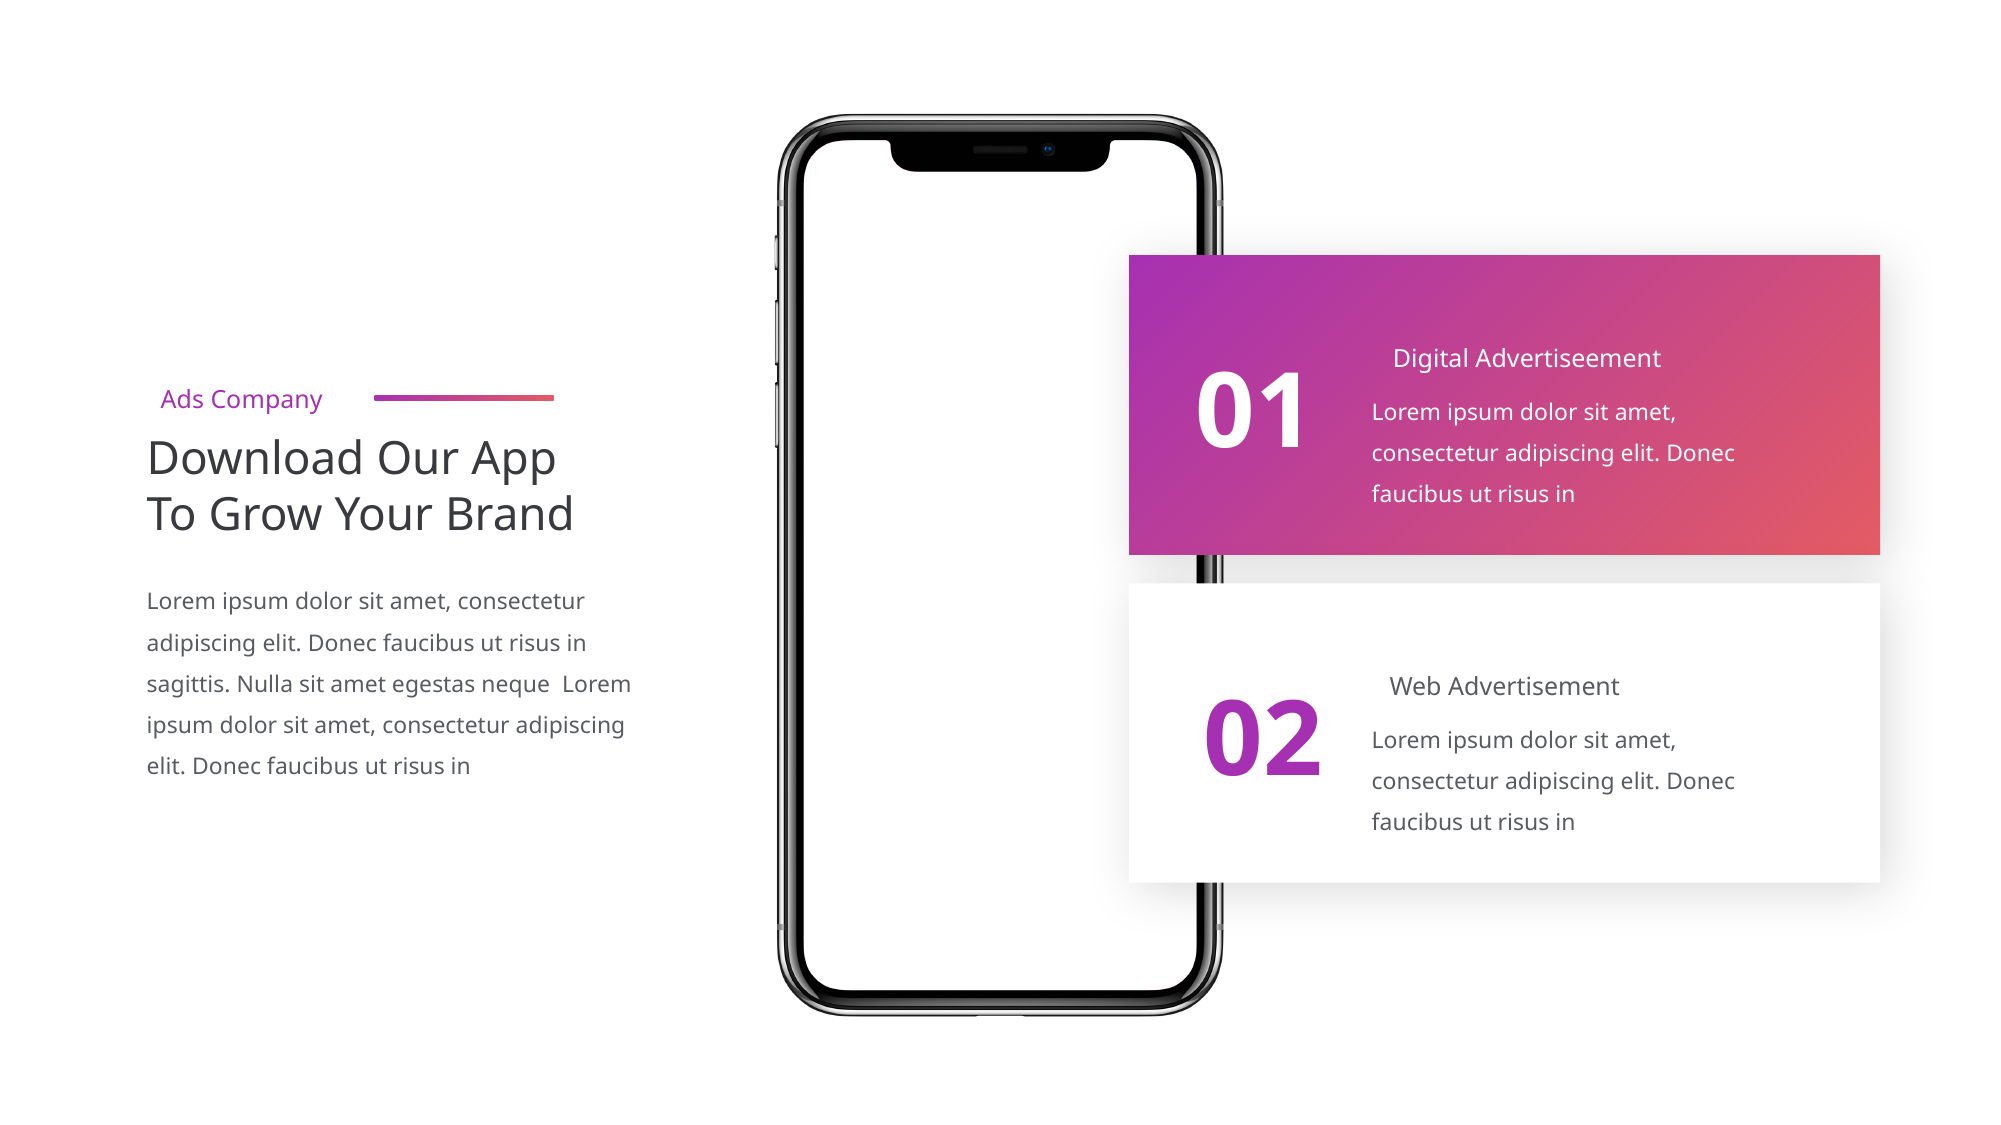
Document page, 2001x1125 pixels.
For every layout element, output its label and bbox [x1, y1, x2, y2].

text_box [1128, 583, 1881, 883]
picture [773, 111, 1227, 1026]
text_box [1128, 255, 1881, 555]
text_box [131, 376, 718, 790]
